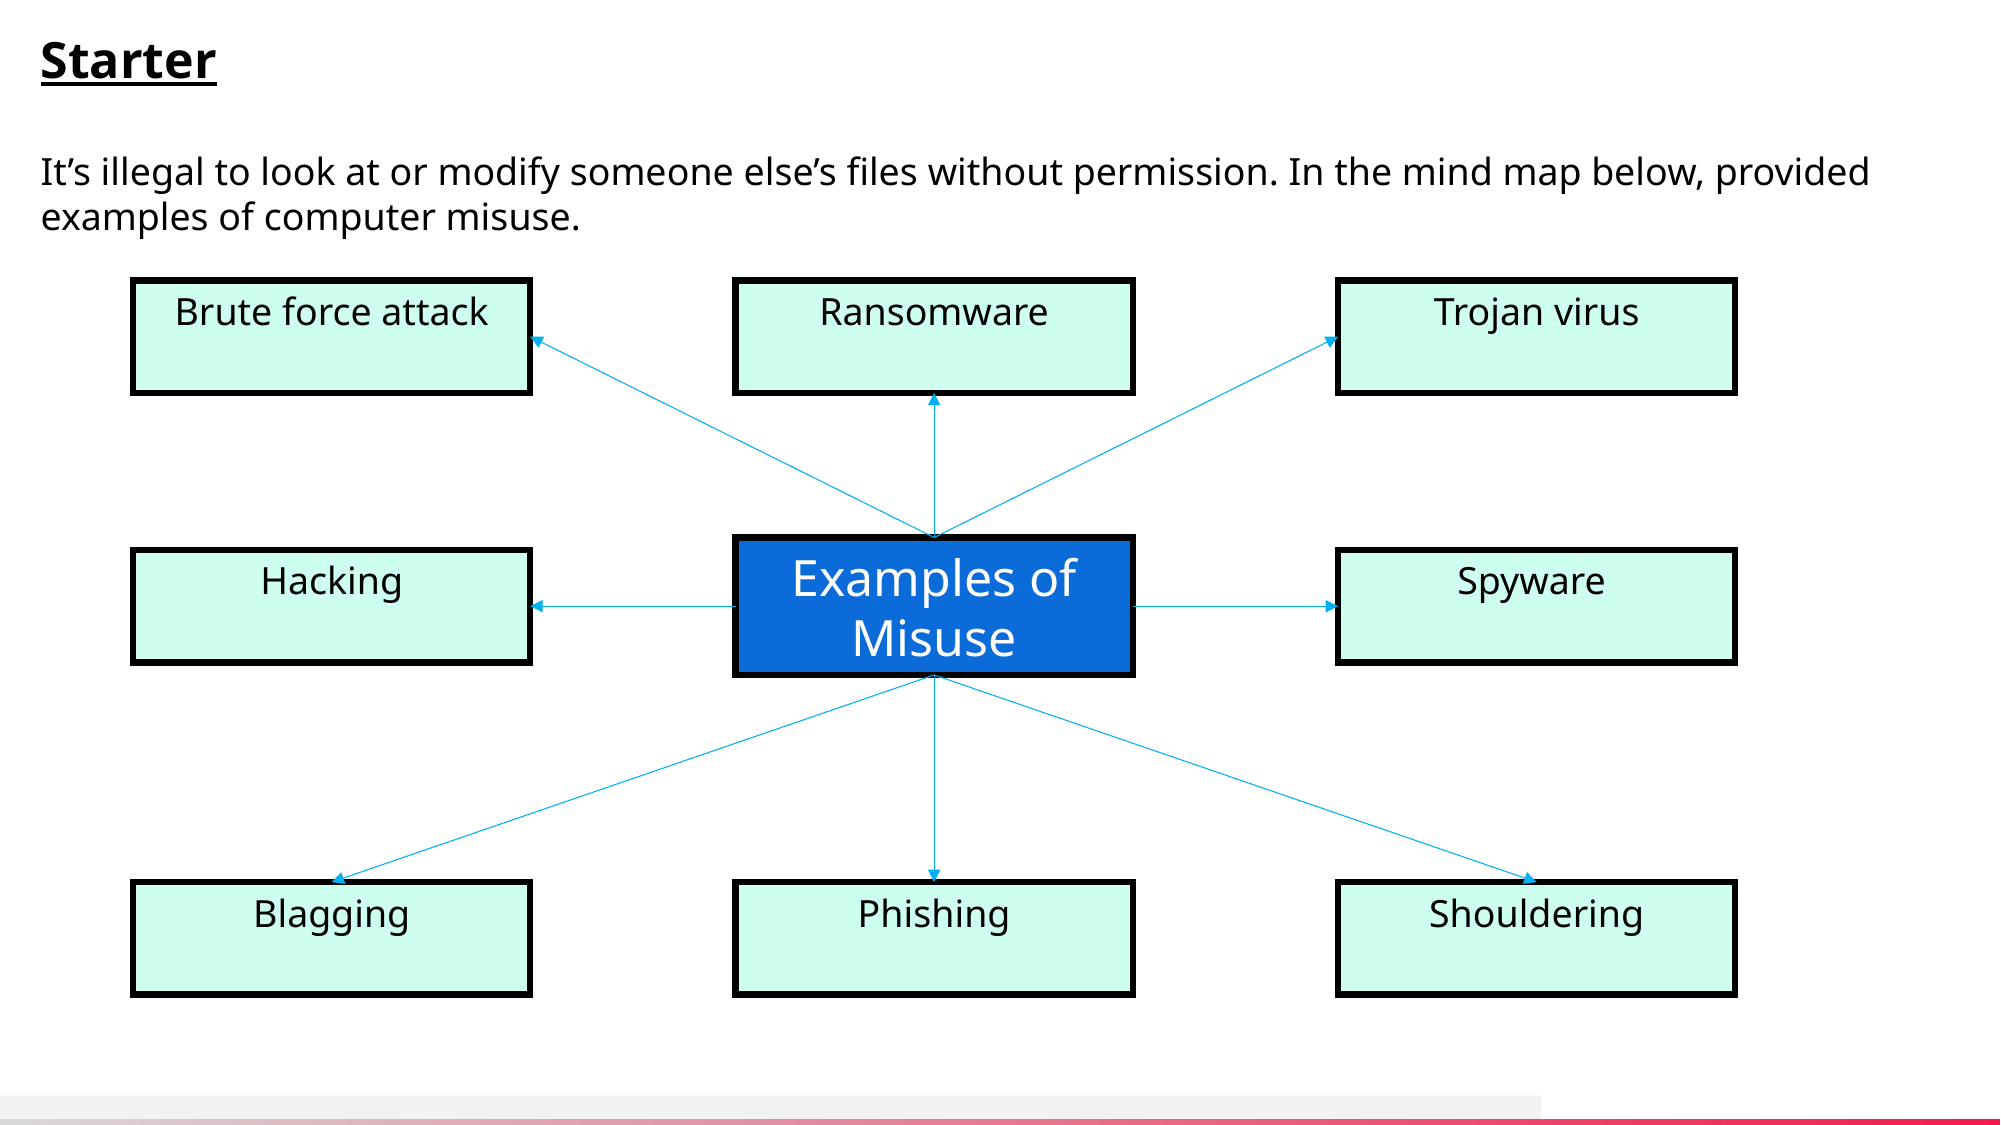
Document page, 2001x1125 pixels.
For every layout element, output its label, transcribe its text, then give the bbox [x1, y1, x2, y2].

text_box Hacking [132, 549, 531, 663]
text_box Brute force attack [132, 279, 531, 394]
text_box Blagging [132, 881, 531, 996]
text_box Examples of Misuse [735, 538, 1134, 674]
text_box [934, 336, 1339, 538]
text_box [935, 674, 1537, 883]
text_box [331, 674, 935, 883]
text_box Starter It’s illegal to look at or modify someone else’s files without permission. In the mind map below, provided examples of computer misuse. [25, 21, 1931, 246]
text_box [530, 336, 934, 538]
text_box Trojan virus [1337, 279, 1736, 394]
text_box Spyware [1337, 549, 1736, 663]
text_box Ransomware [735, 279, 1134, 336]
text_box Shouldering [1337, 881, 1736, 996]
text_box Phishing [735, 883, 1134, 996]
